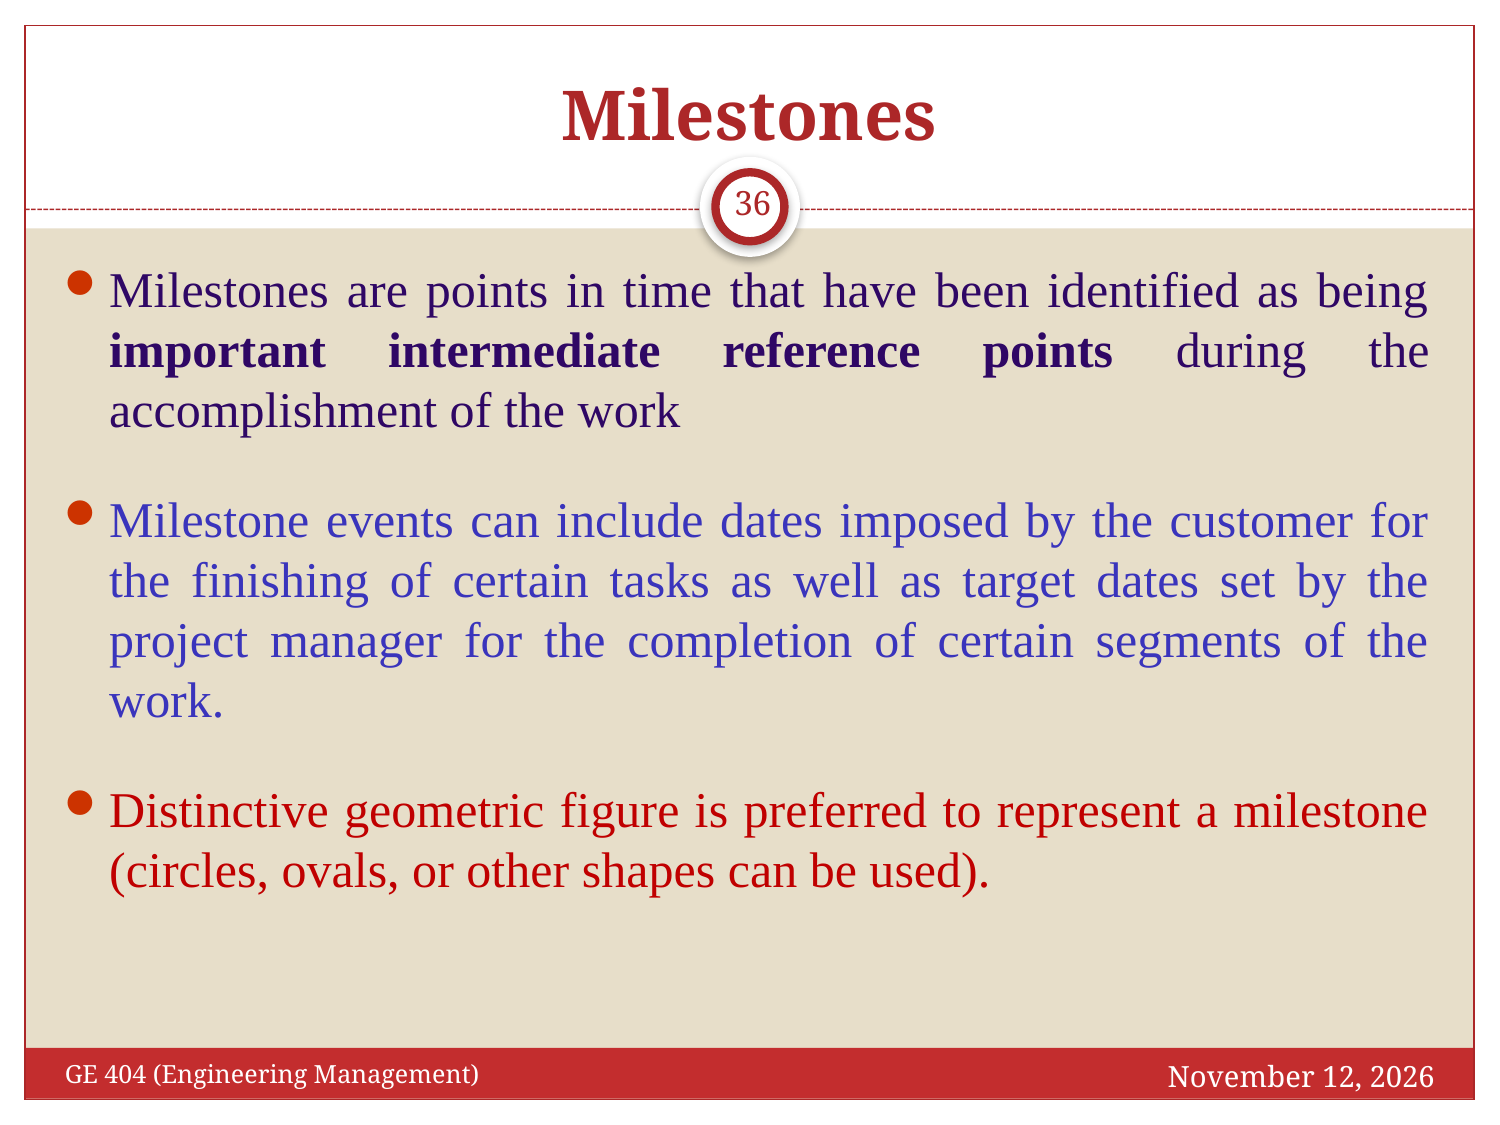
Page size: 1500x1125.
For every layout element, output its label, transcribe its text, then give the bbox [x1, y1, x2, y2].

slide_number 36 [715, 168, 791, 241]
title Milestones [49, 37, 1450, 162]
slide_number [950, 1050, 1450, 1111]
footer GE 404 (Engineering Management) [50, 1051, 638, 1112]
list Milestones are points in time that have been identified as being important intermediate reference points during the accomplishment of the work Milestone events can include dates imposed by the customer for the finishing of certain tasks as well as target dates set by the project manager for the completion of certain segments of the work. Distinctive geometric figure is preferred to represent a milestone (circles, ovals, or other shapes can be used). [49, 250, 1445, 1001]
